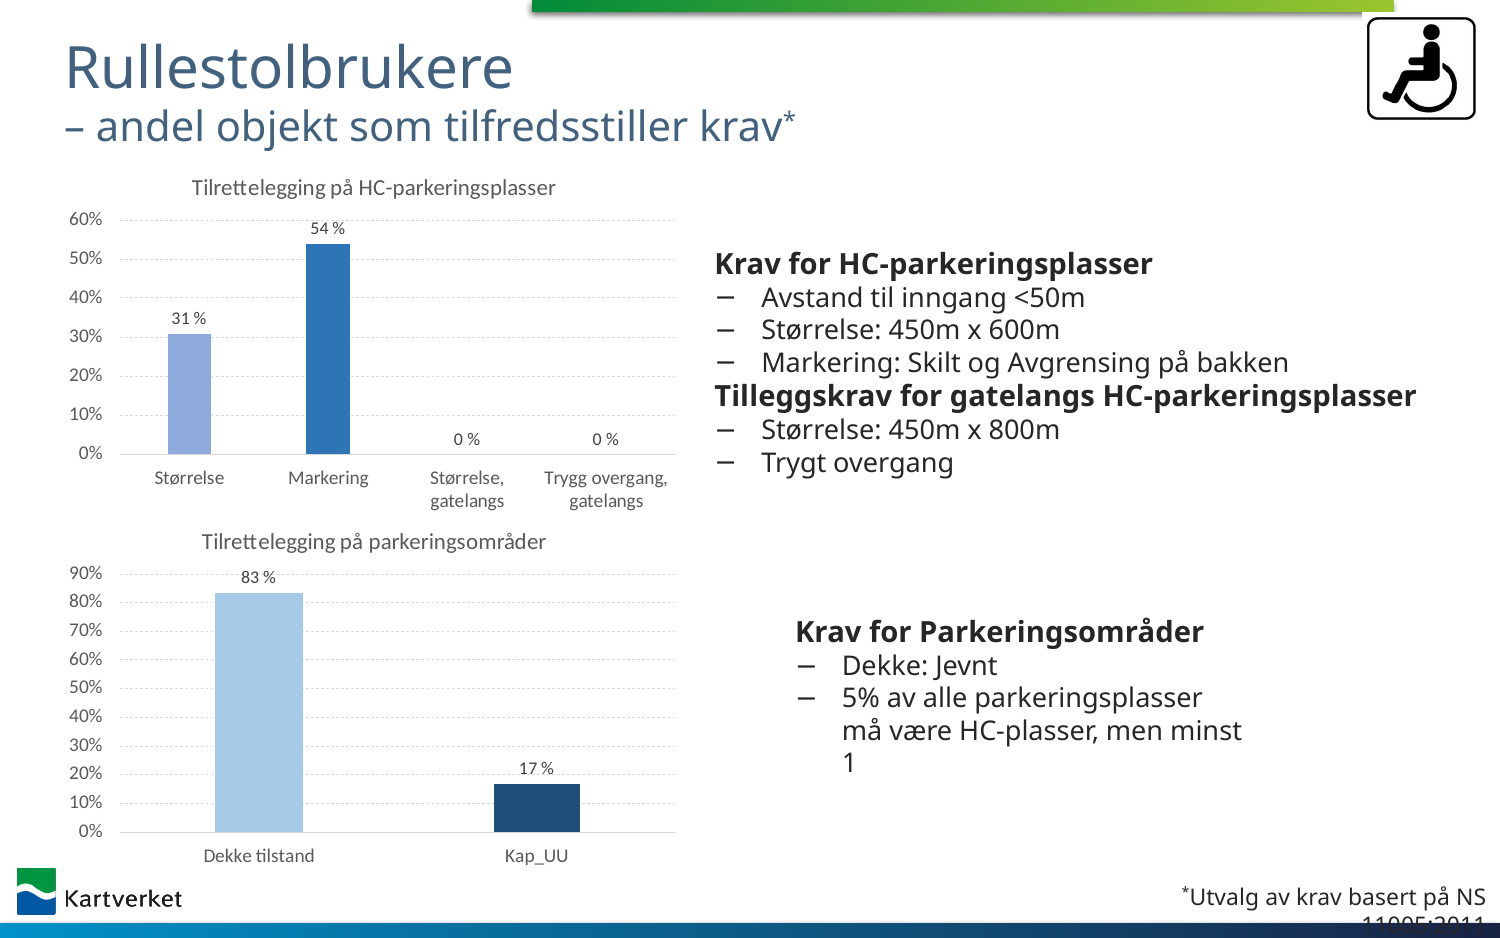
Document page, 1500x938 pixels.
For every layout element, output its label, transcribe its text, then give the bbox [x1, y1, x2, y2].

text_box Krav for HC-parkeringsplasser Avstand til inngang <50m Størrelse: 450m x 600m Markering: Skilt og Avgrensing på bakken Tilleggskrav for gatelangs HC-parkeringsplasser Størrelse: 450m x 800m Trygt overgang [699, 237, 1433, 485]
text_box *Utvalg av krav basert på NS 11005:2011 [1068, 873, 1500, 938]
text_box Rullestolbrukere – andel objekt som tilfredsstiller krav* [49, 25, 1431, 158]
text_box Krav for Parkeringsområder Dekke: Jevnt 5% av alle parkeringsplasser må være HC-plasser, men minst 1 [780, 605, 1261, 786]
picture [1362, 12, 1481, 126]
picture [62, 520, 687, 874]
picture [62, 166, 687, 519]
